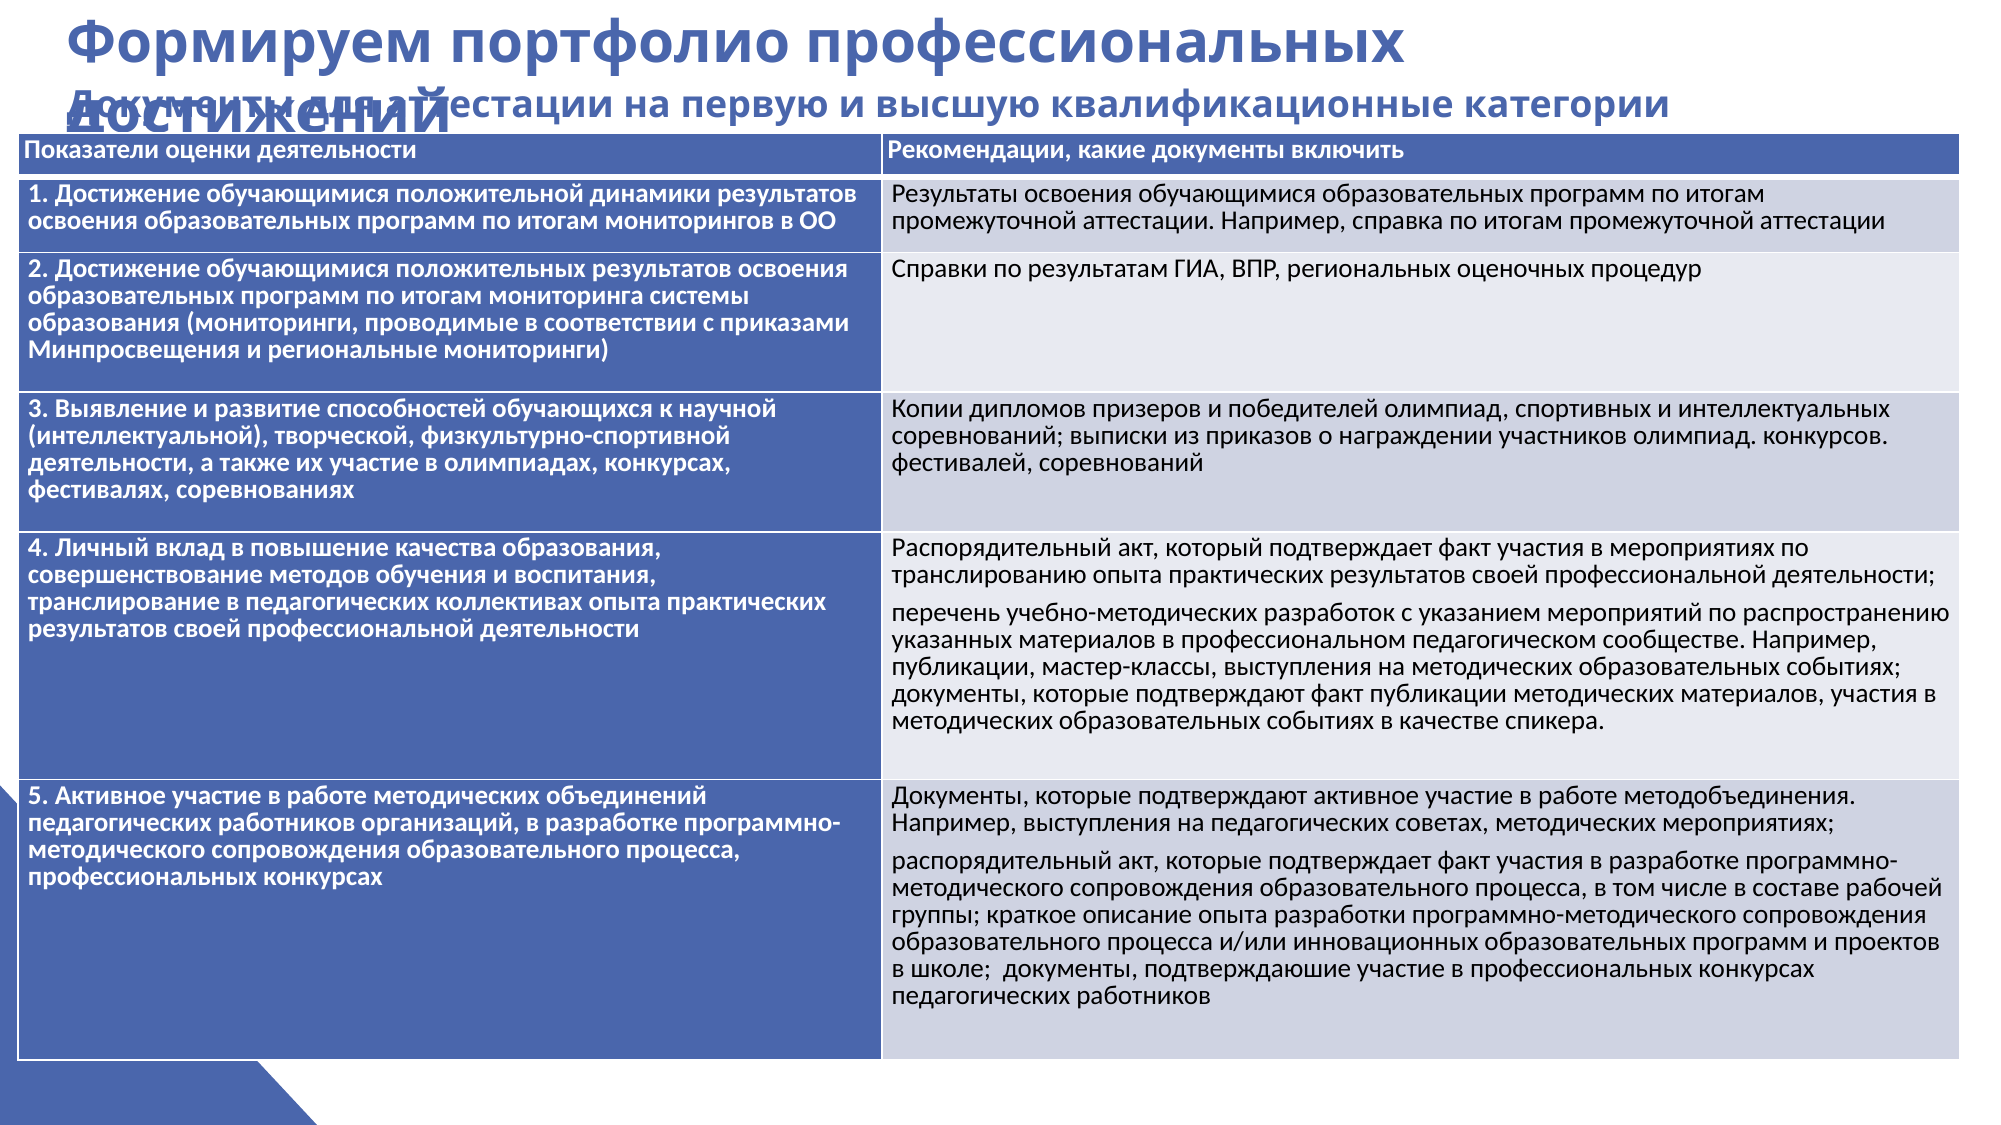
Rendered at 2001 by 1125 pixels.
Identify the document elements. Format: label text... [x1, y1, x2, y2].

table_header Показатели оценки деятельности [19, 134, 881, 174]
table_cell 5. Активное участие в работе методических объединений педагогических работников организаций, в разработке программно-методического сопровождения образовательного процесса, профессиональных конкурсах [19, 780, 881, 1059]
table_cell 4. Личный вклад в повышение качества образования, совершенствование методов обучения и воспитания, транслирование в педагогических коллективах опыта практических результатов своей профессиональной деятельности [19, 533, 881, 779]
table_cell Документы, которые подтверждают активное участие в работе методобъединения. Например, выступления на педагогических советах, методических мероприятиях; распорядительный акт, которые подтверждает факт участия в разработке программно-методического сопровождения образовательного процесса, в том числе в составе рабочей группы; краткое описание опыта разработки программно-методического сопровождения образовательного процесса и/или инновационных образовательных программ и проектов в школе; документы, подтверждаюшие участие в профессиональных конкурсах педагогических работников [883, 780, 1959, 1059]
table_cell Распорядительный акт, который подтверждает факт участия в мероприятиях по транслированию опыта практических результатов своей профессиональной деятельности; перечень учебно-методических разработок с указанием мероприятий по распространению указанных материалов в профессиональном педагогическом сообществе. Например, публикации, мастер-классы, выступления на методических образовательных событиях; документы, которые подтверждают факт публикации методических материалов, участия в методических образовательных событиях в качестве спикера. [883, 533, 1959, 779]
table_cell 3. Выявление и развитие способностей обучающихся к научной (интеллектуальной), творческой, физкультурно-спортивной деятельности, а также их участие в олимпиадах, конкурсах, фестивалях, соревнованиях [19, 393, 881, 531]
table_cell Справки по результатам ГИА, ВПР, региональных оценочных процедур [883, 253, 1959, 391]
table_cell Копии дипломов призеров и победителей олимпиад, спортивных и интеллектуальных соревнований; выписки из приказов о награждении участников олимпиад. конкурсов. фестивалей, соревнований [883, 393, 1959, 531]
text_box Документы для аттестации на первую и высшую квалификационные категории [52, 72, 1764, 132]
text_box Формируем портфолио профессиональных достижений [52, 0, 1573, 72]
table_header Рекомендации, какие документы включить [883, 134, 1959, 174]
table_cell Результаты освоения обучающимися образовательных программ по итогам промежуточной аттестации. Например, справка по итогам промежуточной аттестации [883, 180, 1959, 252]
table_cell 2. Достижение обучающимися положительных результатов освоения образовательных программ по итогам мониторинга системы образования (мониторинги, проводимые в соответствии с приказами Минпросвещения и региональные мониторинги) [19, 253, 881, 391]
table_cell 1. Достижение обучающимися положительной динамики результатов освоения образовательных программ по итогам мониторингов в ОО [19, 180, 881, 252]
